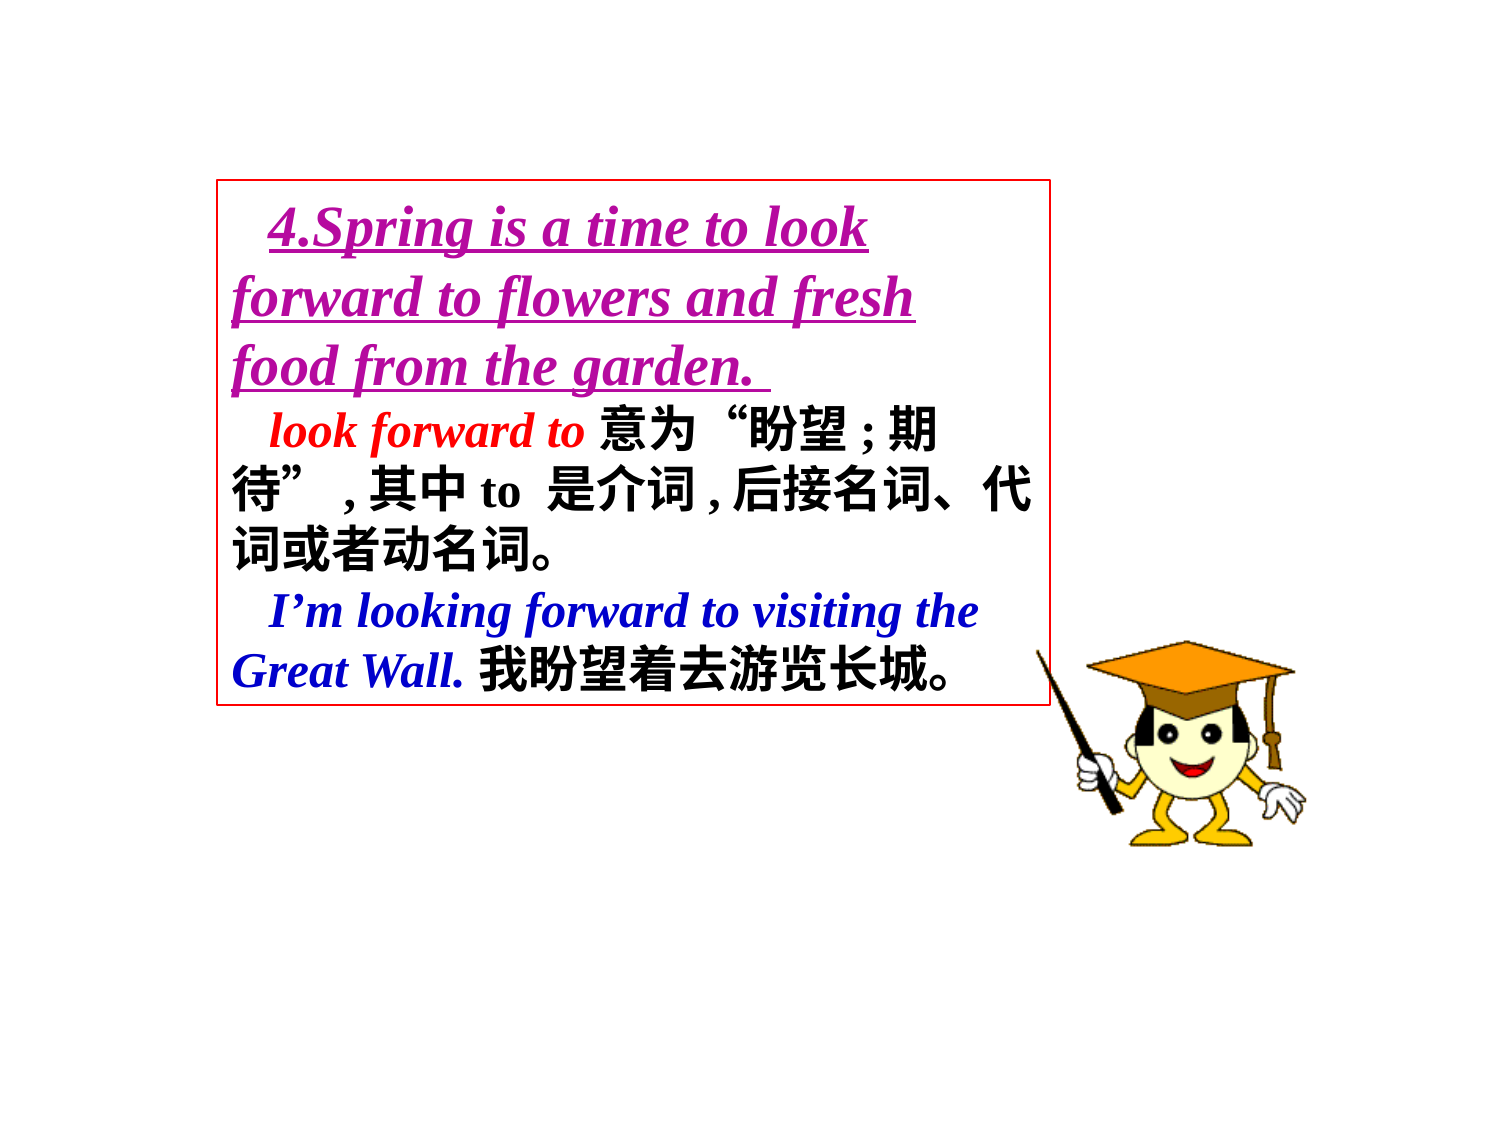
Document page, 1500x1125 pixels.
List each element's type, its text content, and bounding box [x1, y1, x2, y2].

picture [1016, 625, 1330, 861]
text_box 4.Spring is a time to look forward to flowers and fresh food from the garden. look forward to意为“盼望;期待”,其中to 是介词,后接名词、代词或者动名词。 I’m looking forward to visiting the Great Wall.我盼望着去游览长城。 [216, 180, 1051, 705]
